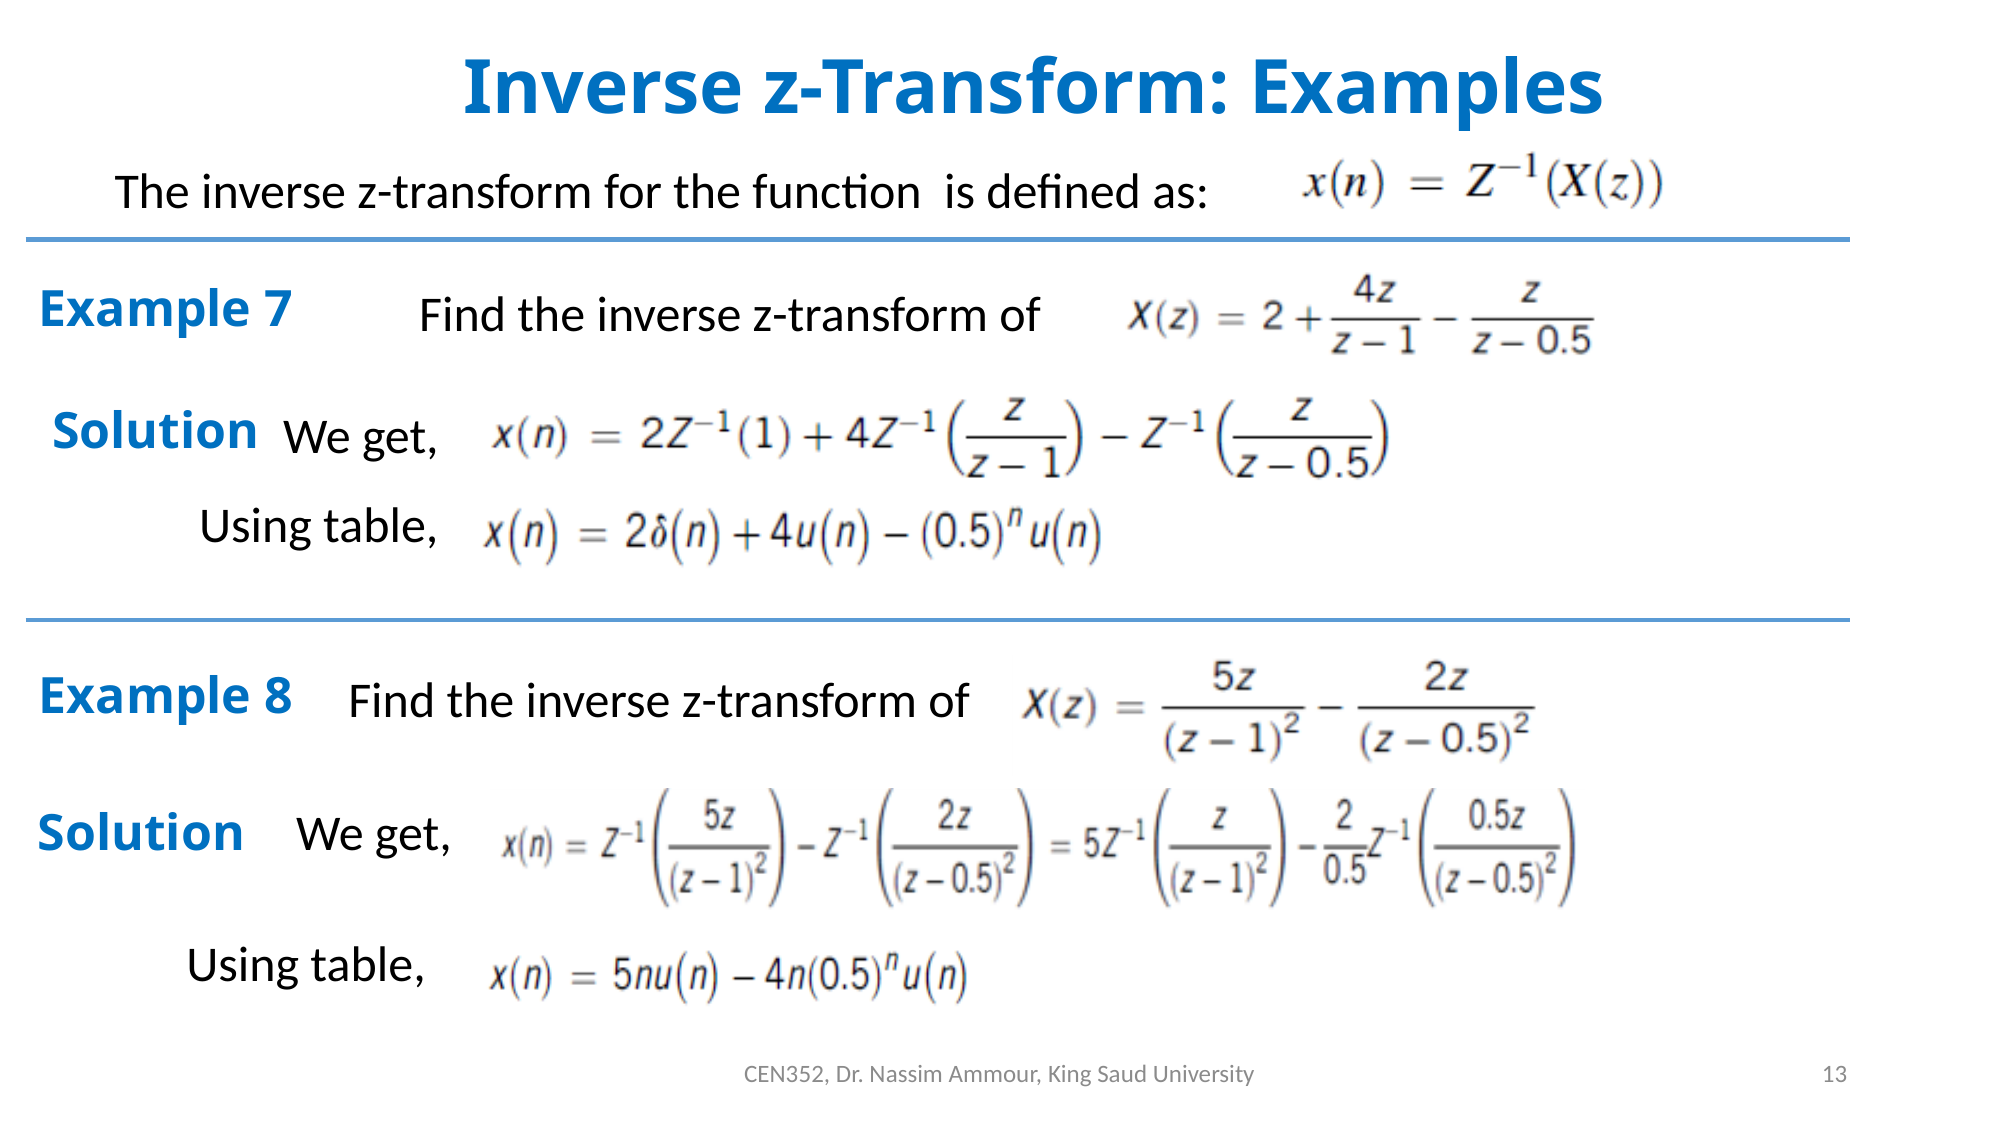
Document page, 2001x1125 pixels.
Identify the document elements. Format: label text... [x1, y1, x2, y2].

footer CEN352, Dr. Nassim Ammour, King Saud University [662, 1042, 1338, 1103]
picture [490, 787, 1585, 917]
picture [467, 382, 1416, 591]
text_box Find the inverse z-transform of [404, 274, 1068, 349]
text_box Example 7 [24, 269, 308, 344]
text_box Inverse z-Transform: Examples [448, 30, 1621, 136]
text_box Solution [37, 390, 275, 466]
text_box We get, [268, 395, 454, 471]
slide_number 13 [1412, 1042, 1863, 1103]
text_box Using table, [171, 924, 441, 1000]
picture [467, 928, 976, 1024]
picture [1124, 262, 1606, 371]
text_box Solution [22, 792, 260, 868]
picture [1011, 655, 1550, 777]
text_box We get, [281, 792, 467, 868]
picture [1280, 133, 1681, 226]
text_box Using table, [184, 484, 454, 560]
text_box Find the inverse z-transform of [333, 660, 997, 735]
text_box Example 8 [24, 655, 308, 731]
